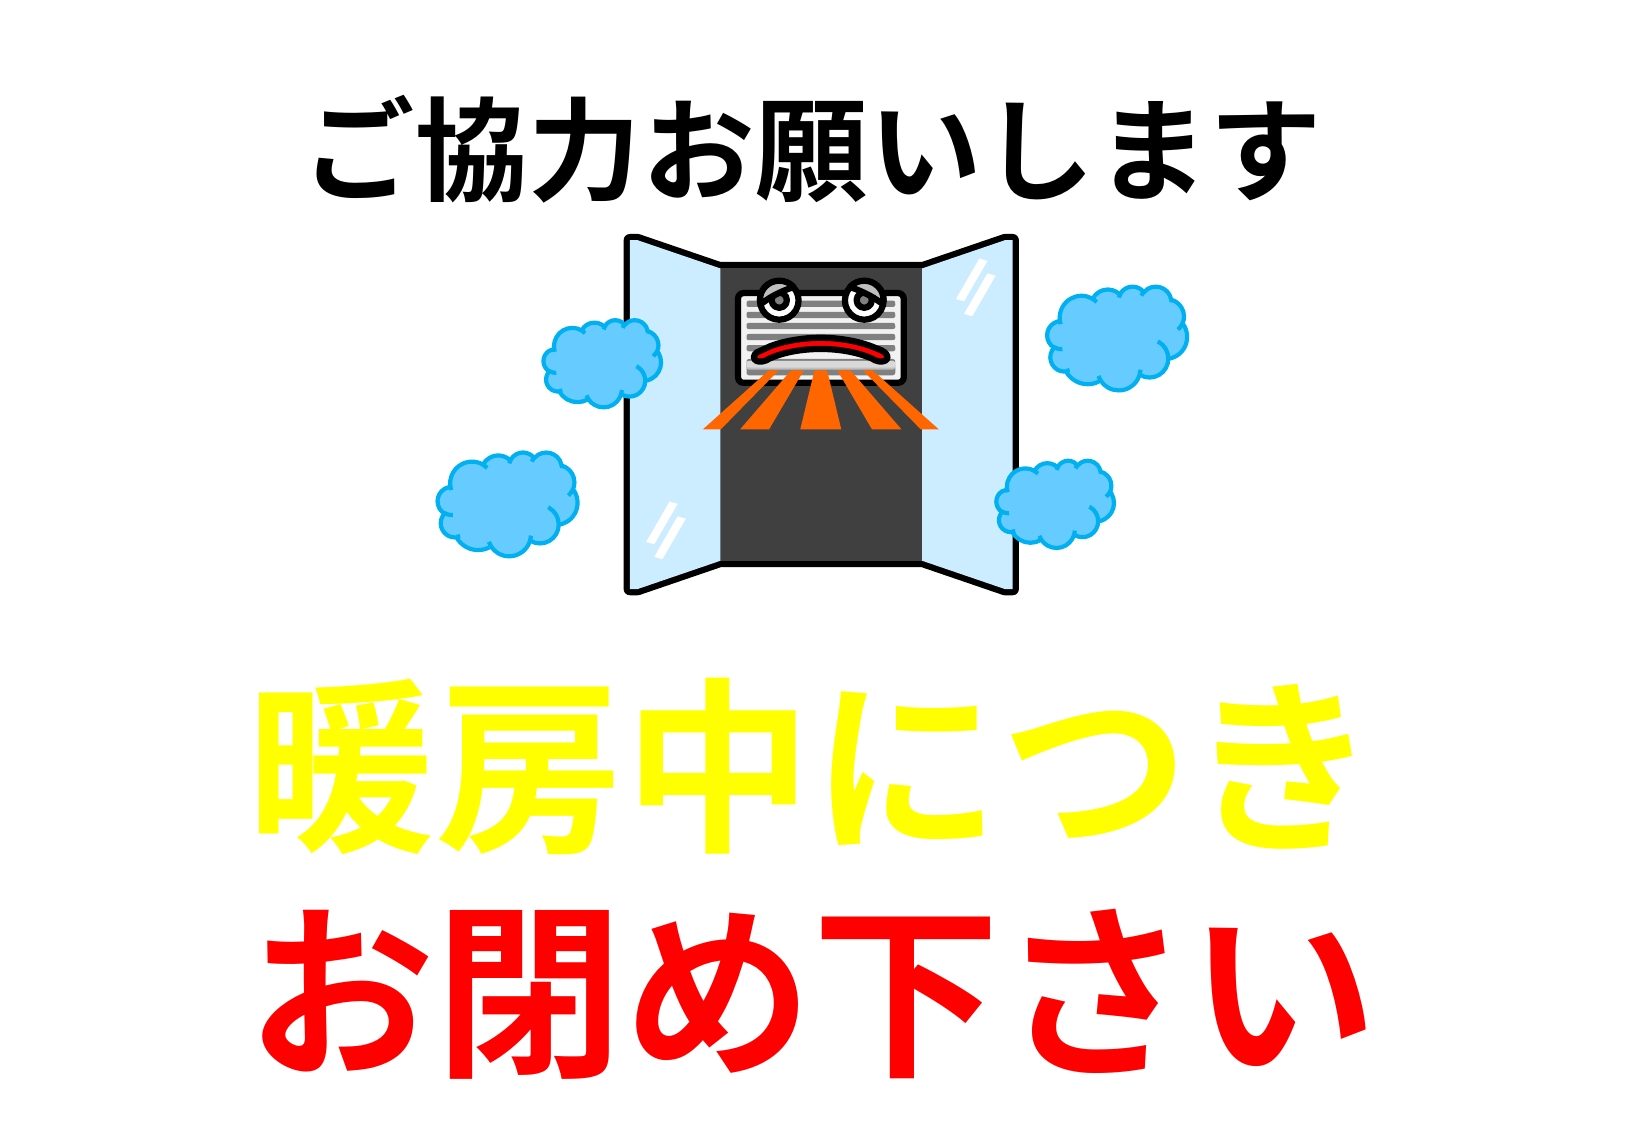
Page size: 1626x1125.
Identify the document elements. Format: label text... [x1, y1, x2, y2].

text_box 暖房中につき お閉め下さい [0, 642, 1625, 1108]
text_box ご協力お願いします [0, 73, 1625, 223]
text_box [437, 239, 1188, 590]
